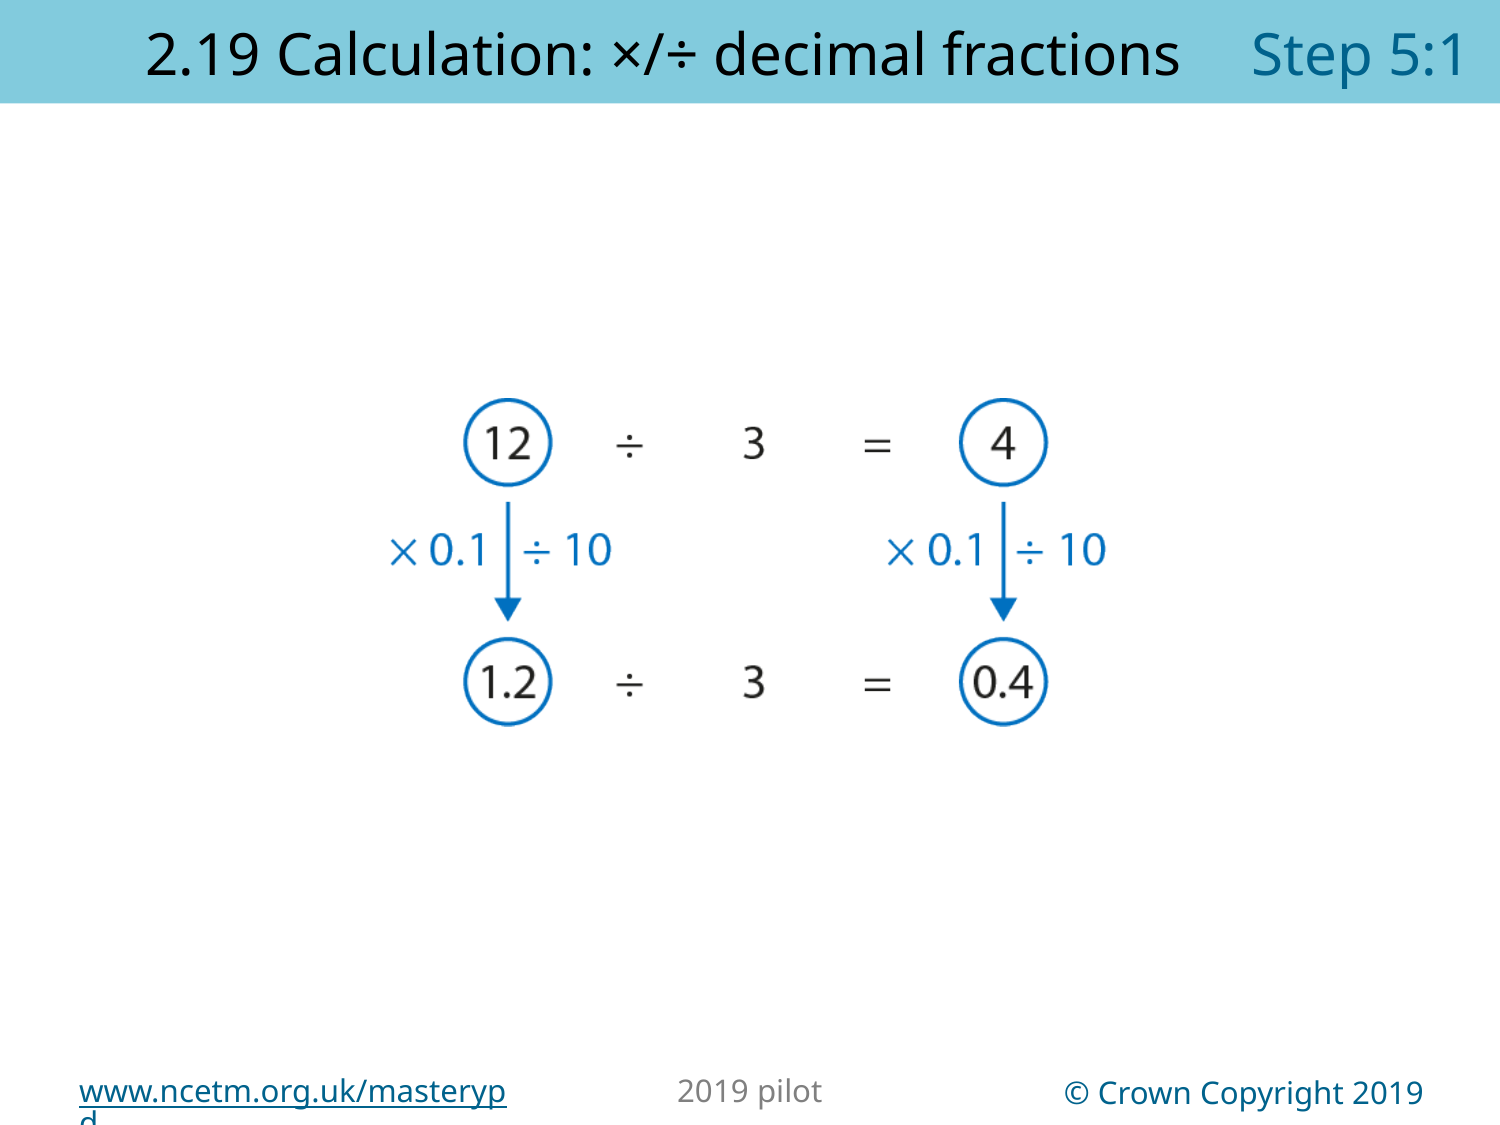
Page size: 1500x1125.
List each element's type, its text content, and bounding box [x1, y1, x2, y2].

picture [190, 397, 1310, 727]
list 2.19 Calculation: ×/÷ decimal fractions Step 5:1 [0, 0, 1500, 104]
